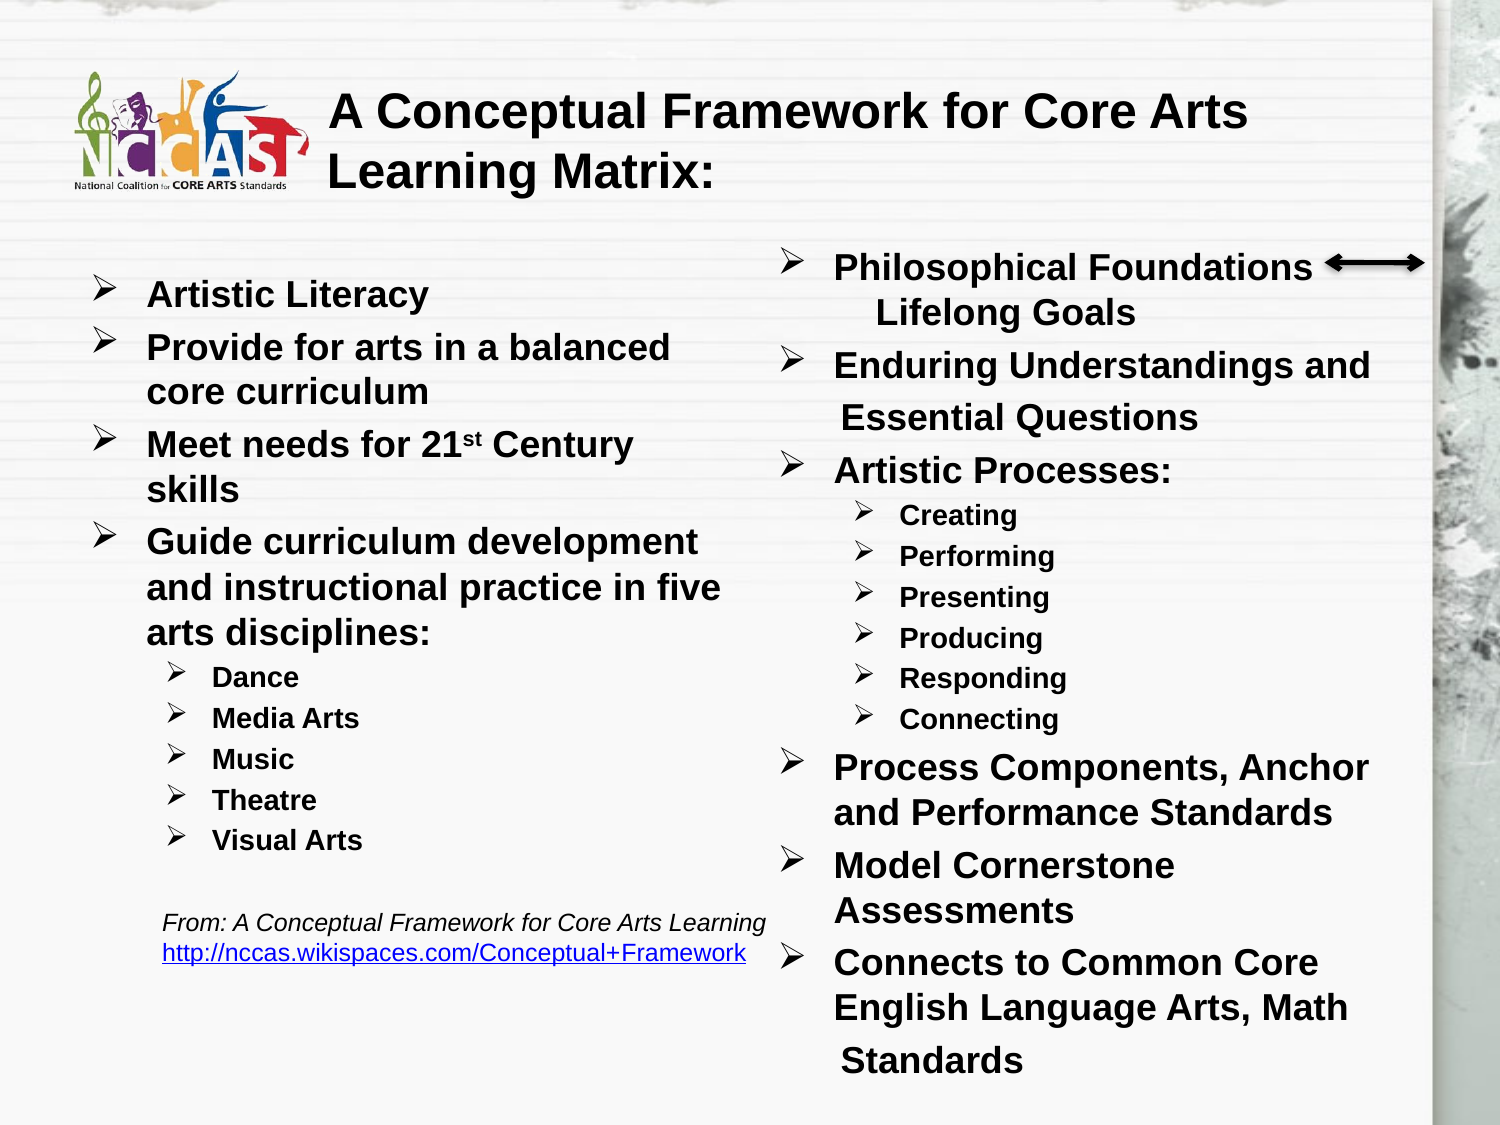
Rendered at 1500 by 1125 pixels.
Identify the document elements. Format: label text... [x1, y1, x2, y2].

list Philosophical Foundations Lifelong Goals Enduring Understandings and Essential Questions Artistic Processes: Creating Performing Presenting Producing Responding Connecting Process Components, Anchor and Performance Standards Model Cornerstone Assessments Connects to Common Core English Language Arts, Math Standards [762, 183, 1426, 1125]
title A Conceptual Framework for Core Arts Learning Matrix: [74, 44, 1426, 233]
text_box From: A Conceptual Framework for Core Arts Learning http://nccas.wikispaces.com/Conceptual+Framework [147, 898, 783, 1004]
picture [0, 0, 1500, 1125]
list Artistic Literacy Provide for arts in a balanced core curriculum Meet needs for 21st Century skills Guide curriculum development and instructional practice in five arts disciplines: Dance Media Arts Music Theatre Visual Arts [74, 262, 738, 1006]
